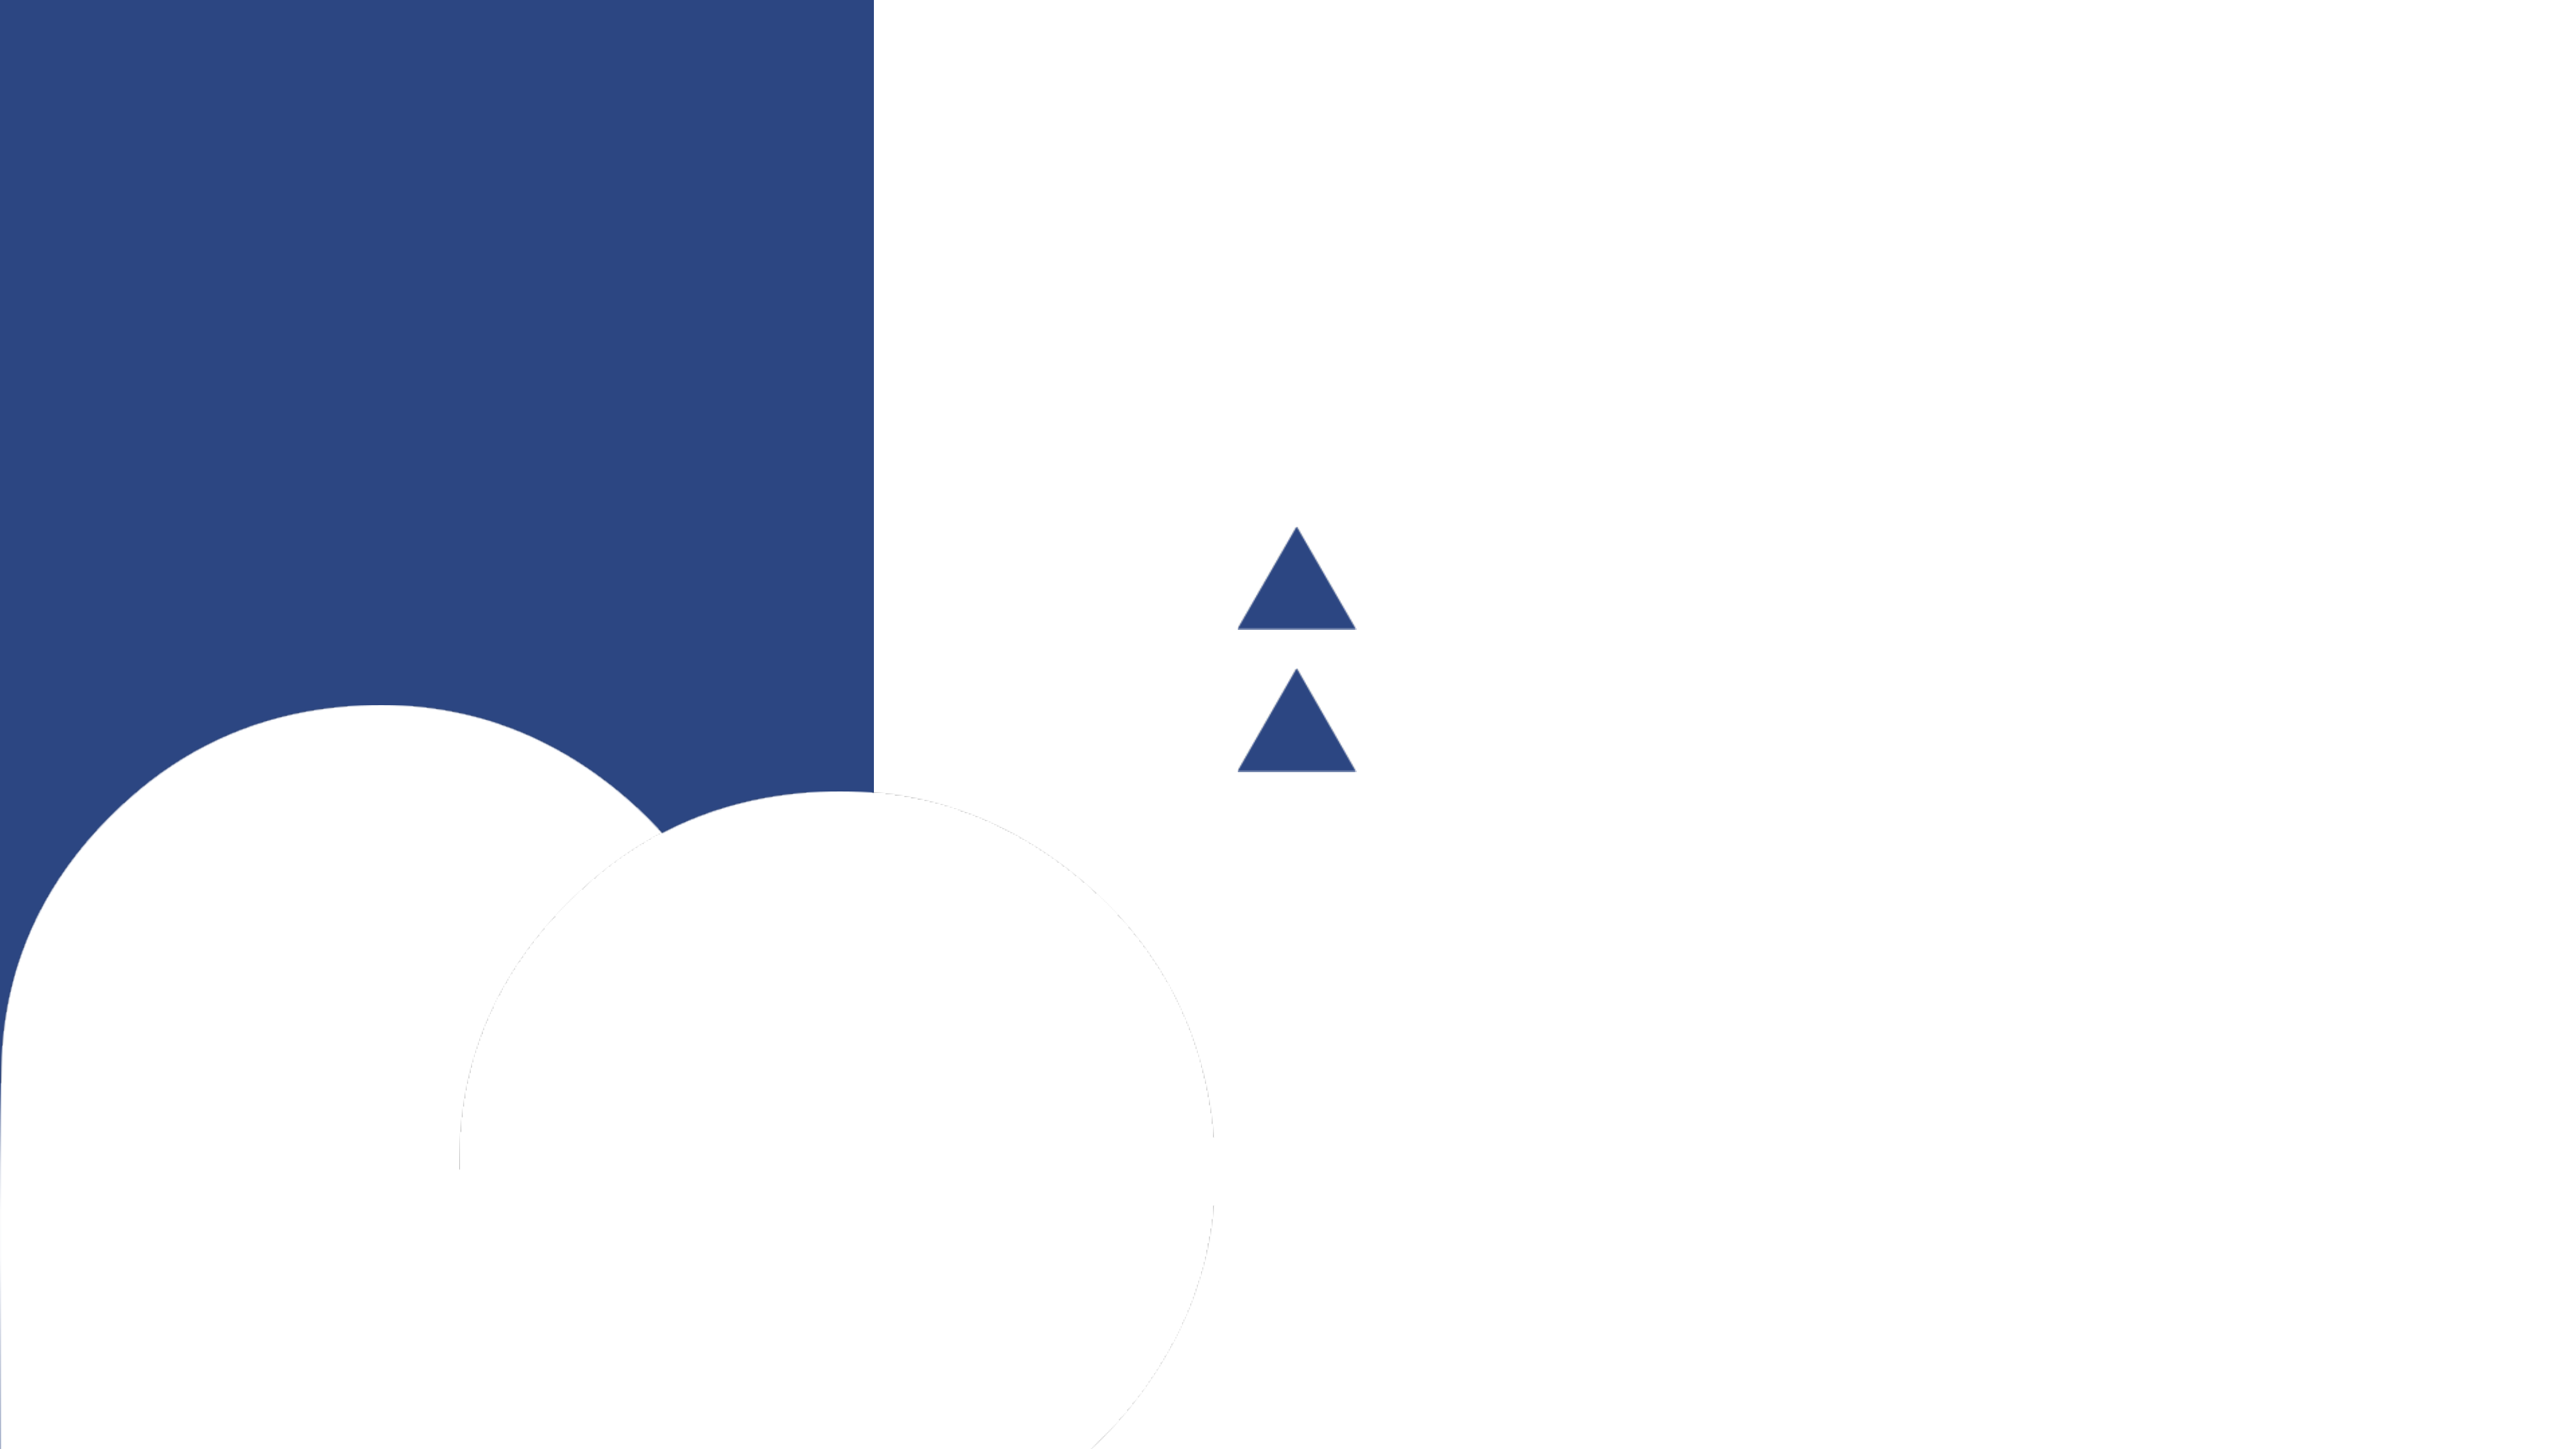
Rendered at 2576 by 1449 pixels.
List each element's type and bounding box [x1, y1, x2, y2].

picture [1238, 668, 1357, 772]
picture [0, 0, 1215, 1449]
picture [1238, 526, 1357, 630]
